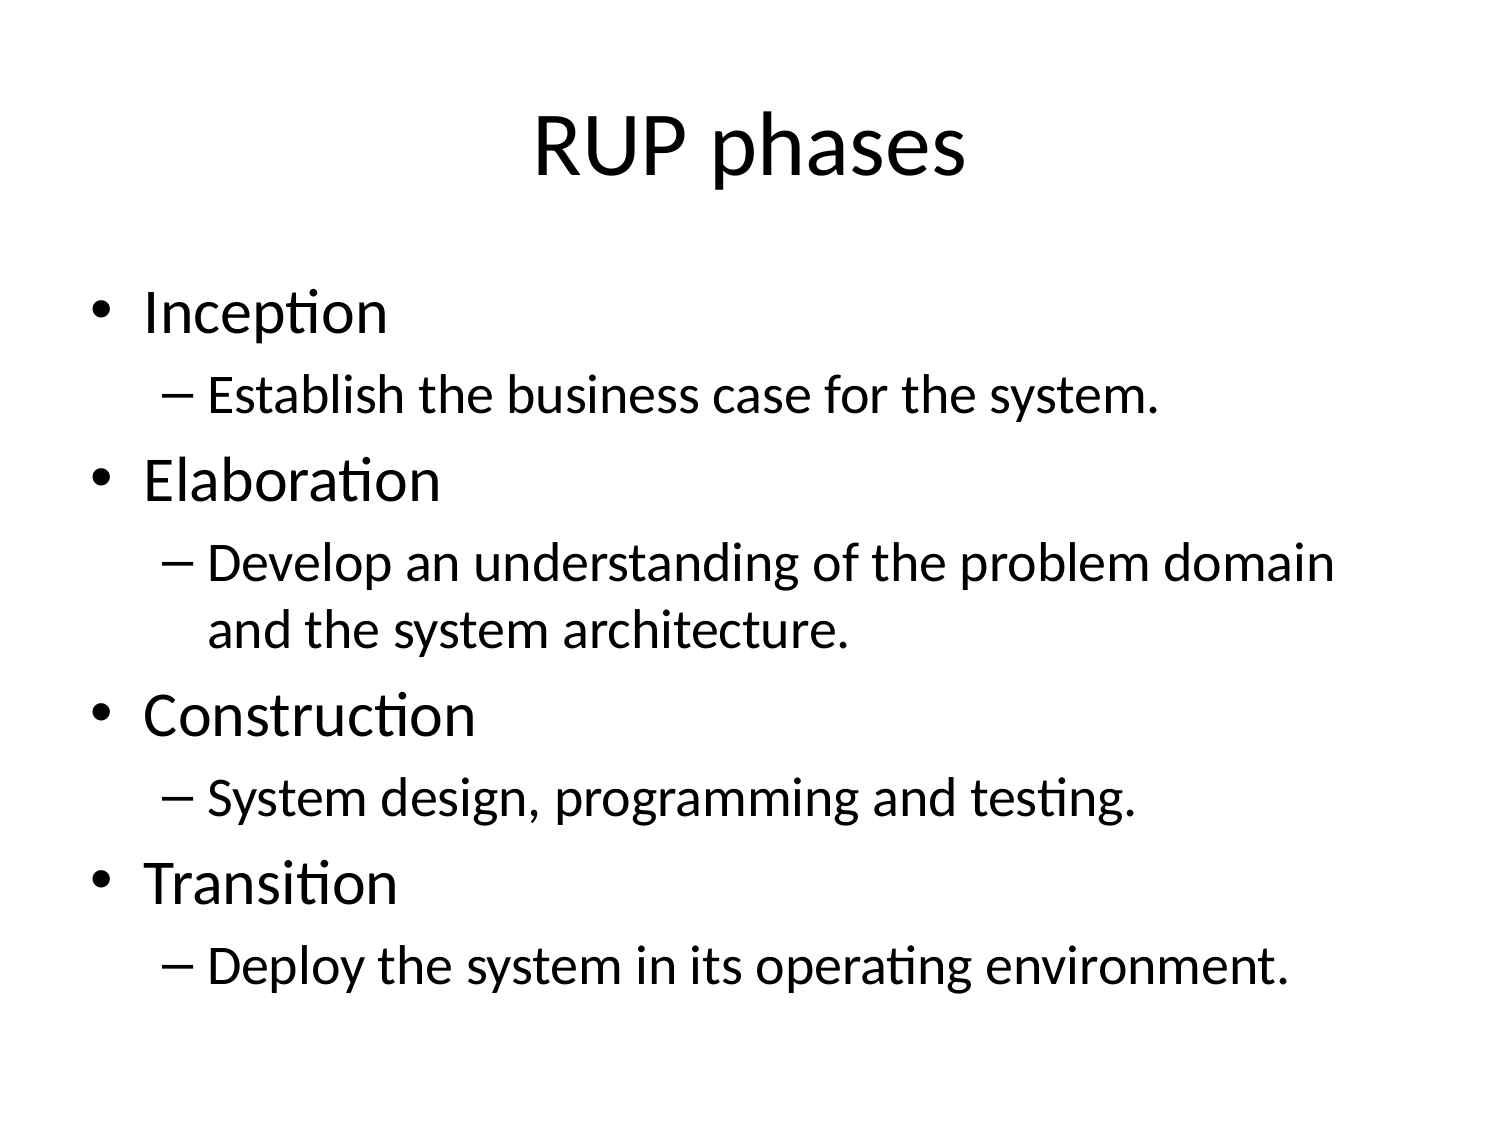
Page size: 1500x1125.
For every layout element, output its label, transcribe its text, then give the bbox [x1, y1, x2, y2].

list Inception Establish the business case for the system. Elaboration Develop an understanding of the problem domain and the system architecture. Construction System design, programming and testing. Transition Deploy the system in its operating environment. [75, 262, 1425, 1005]
title RUP phases [75, 45, 1425, 233]
